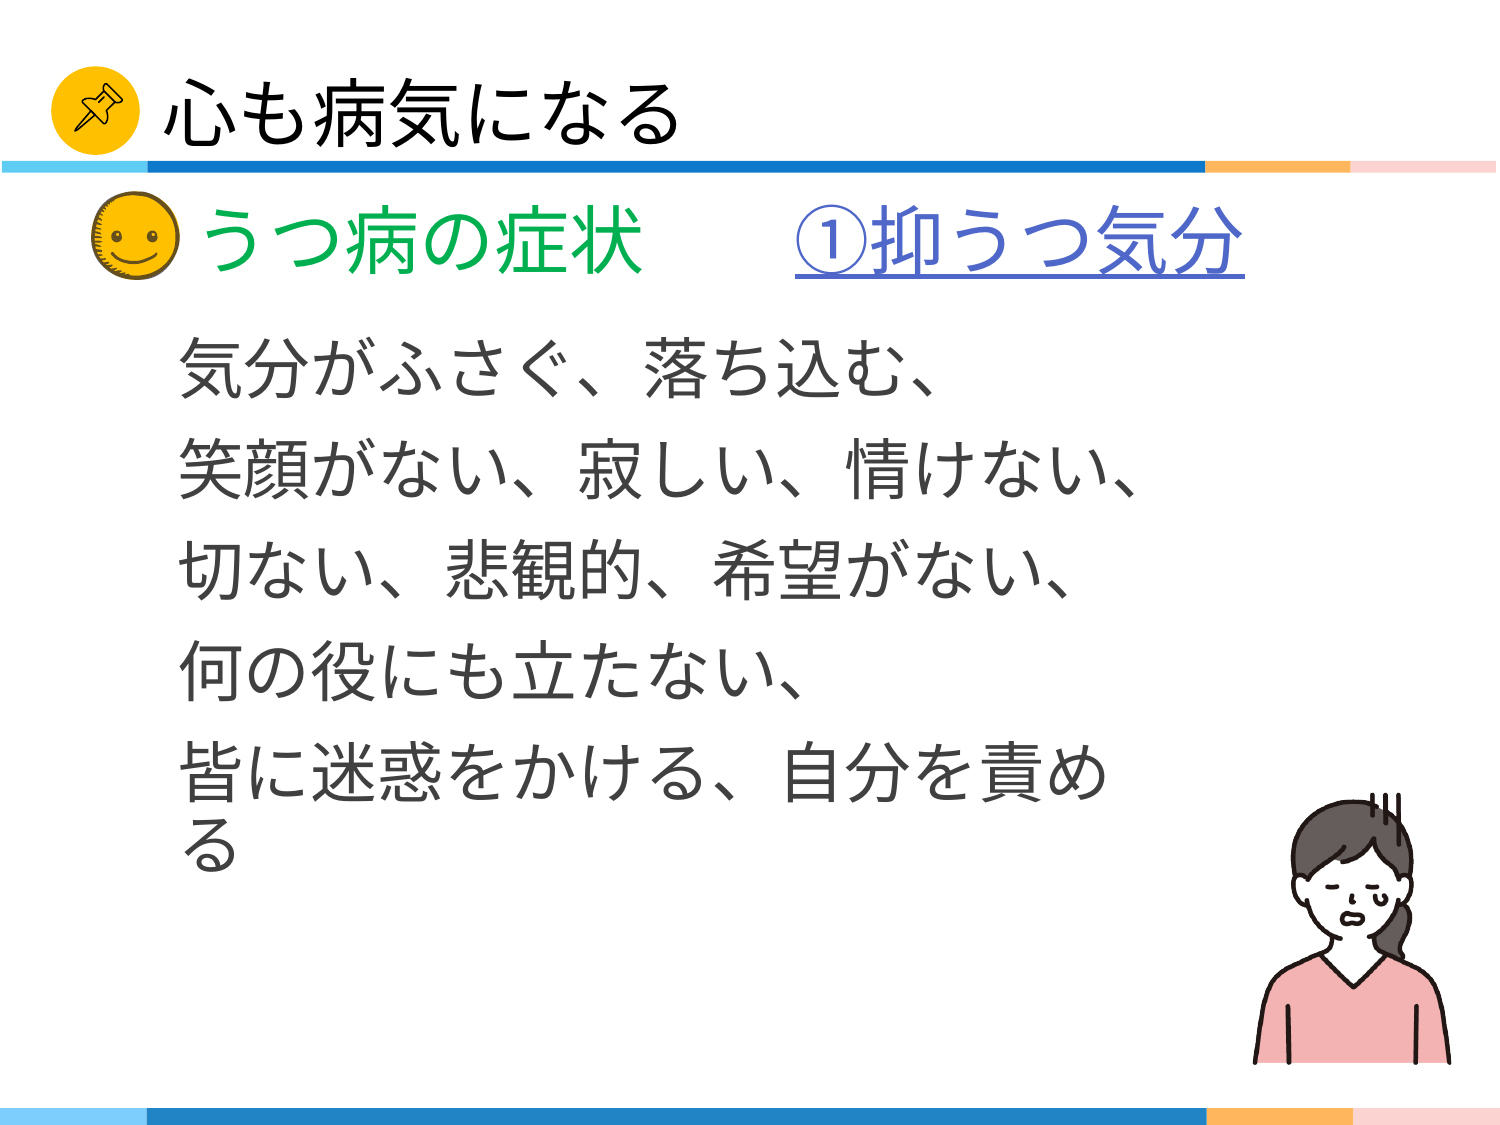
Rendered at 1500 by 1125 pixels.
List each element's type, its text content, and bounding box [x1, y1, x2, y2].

text_box うつ病の症状 ①抑うつ気分 [179, 185, 1481, 291]
title 心も病気になる [147, 41, 1500, 172]
text_box 気分がふさぐ、落ち込む、 笑顔がない、寂しい、情けない、 切ない、悲観的、希望がない、 何の役にも立たない、 皆に迷惑をかける、自分を責める [162, 328, 1151, 861]
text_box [1198, 655, 1452, 1065]
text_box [90, 191, 180, 281]
